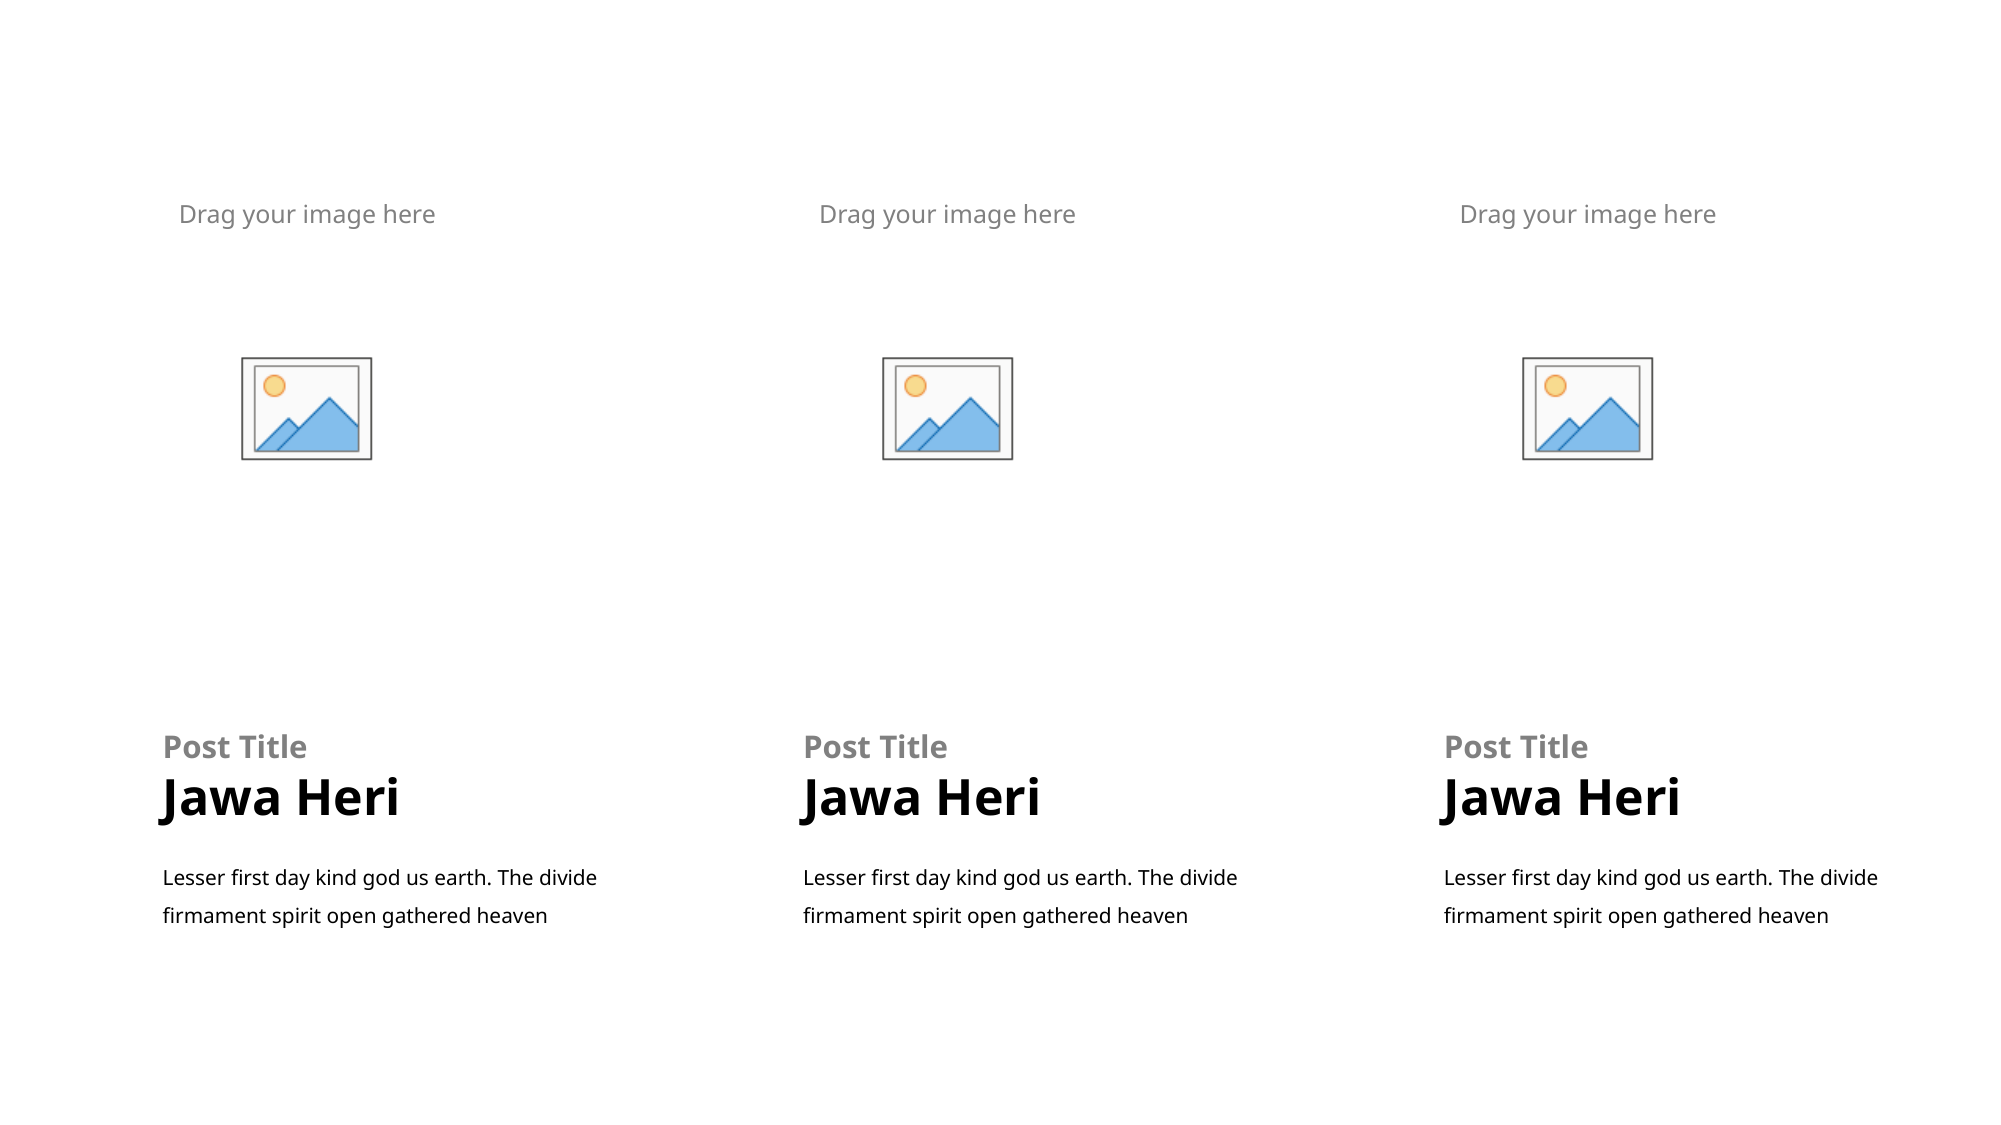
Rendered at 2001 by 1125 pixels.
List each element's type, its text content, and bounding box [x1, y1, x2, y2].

picture [1370, 191, 1806, 627]
text_box Lesser first day kind god us earth. The divide firmament spirit open gathered heaven [147, 844, 629, 935]
text_box Lesser first day kind god us earth. The divide firmament spirit open gathered heaven [1428, 844, 1910, 935]
text_box Post Title Jawa Heri [1428, 720, 1748, 833]
text_box Post Title Jawa Heri [788, 720, 1108, 833]
picture [730, 191, 1166, 627]
text_box Lesser first day kind god us earth. The divide firmament spirit open gathered heaven [788, 844, 1270, 935]
picture [89, 191, 525, 627]
text_box Post Title Jawa Heri [147, 720, 467, 833]
